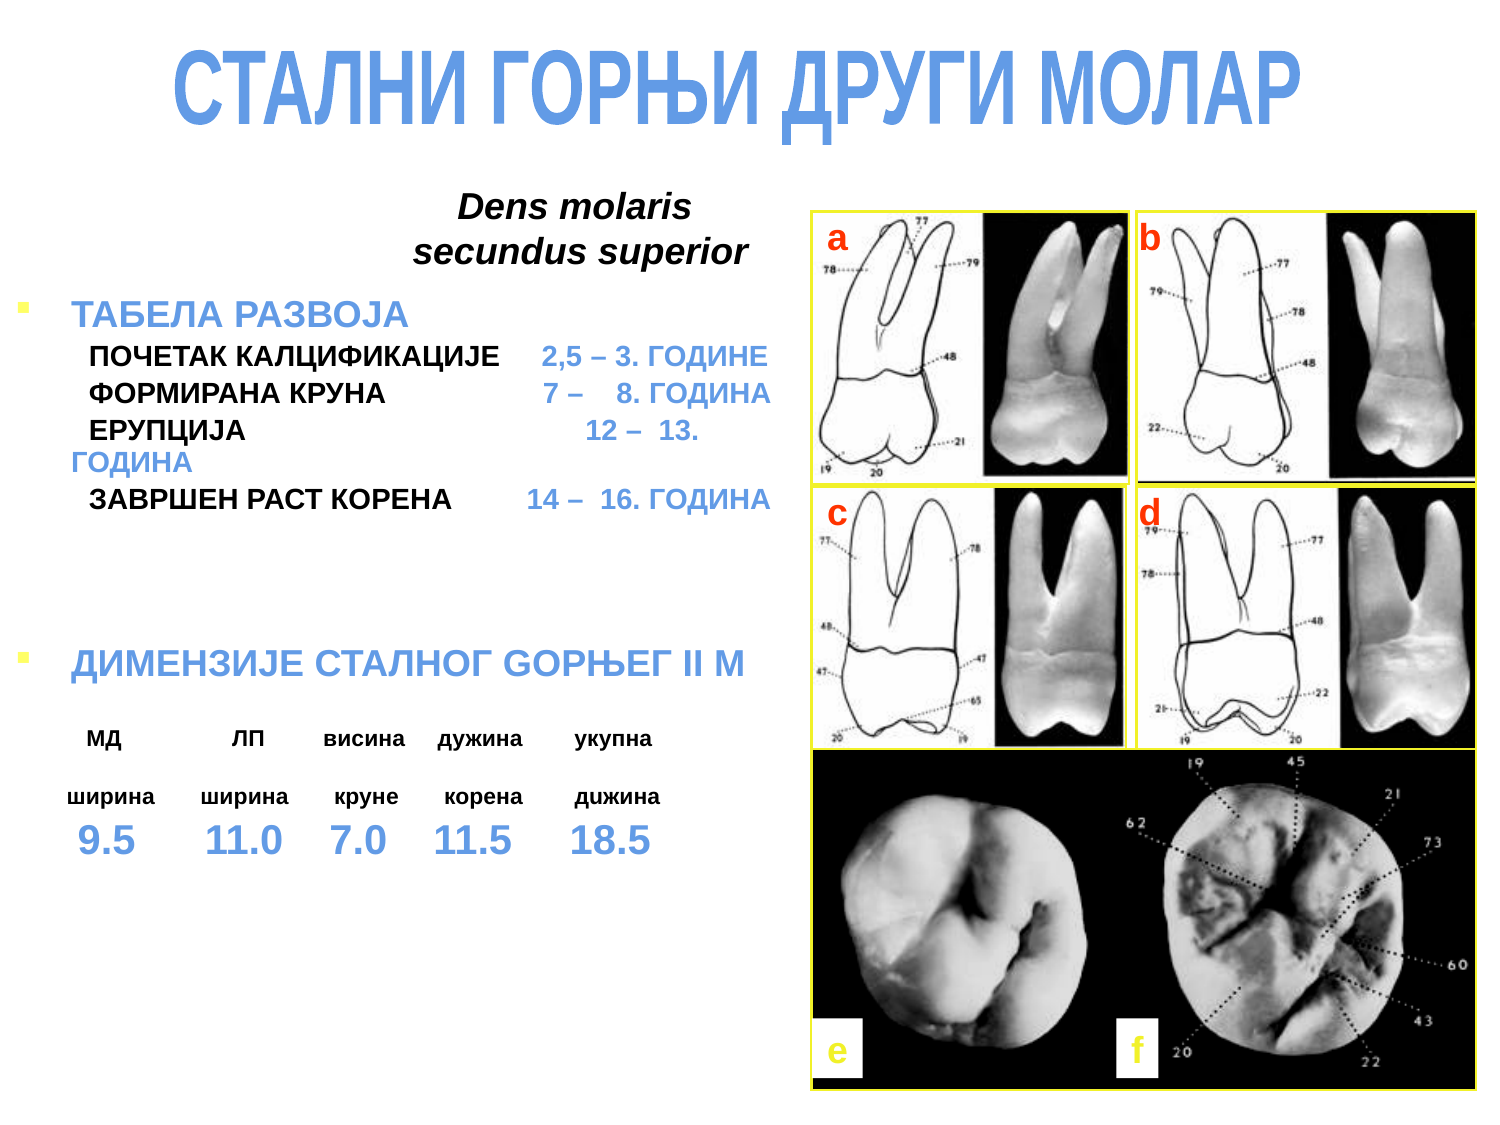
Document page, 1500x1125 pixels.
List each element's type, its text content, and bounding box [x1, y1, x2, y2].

picture [812, 212, 1129, 483]
text_box Dens molaris secundus superior [375, 174, 775, 280]
text_box c [812, 483, 863, 487]
text_box d [1123, 480, 1177, 541]
text_box a [812, 205, 863, 212]
picture [812, 487, 1475, 1090]
text_box ТАБЕЛА РАЗВОЈА ПОЧЕТАК КАЛЦИФИКАЦИЈЕ 2,5 – 3. ГОДИНЕ ФОРМИРАНА КРУНА 7 – 8. ГОДИНА ЕРУПЦИЈА 12 – 13. ГОДИНА ЗАВРШЕН РАСТ КОРЕНА 14 – 16. ГОДИНА ДИМЕНЗИЈE СТАЛНОГ GOРЊEГ II M МД ЛП висина дужина укупна ширина ширина круне коренa дuжинa 9.5 11.0 7.0 11.5 18.5 [0, 287, 810, 938]
text_box b [1123, 205, 1177, 266]
picture [1137, 212, 1475, 483]
